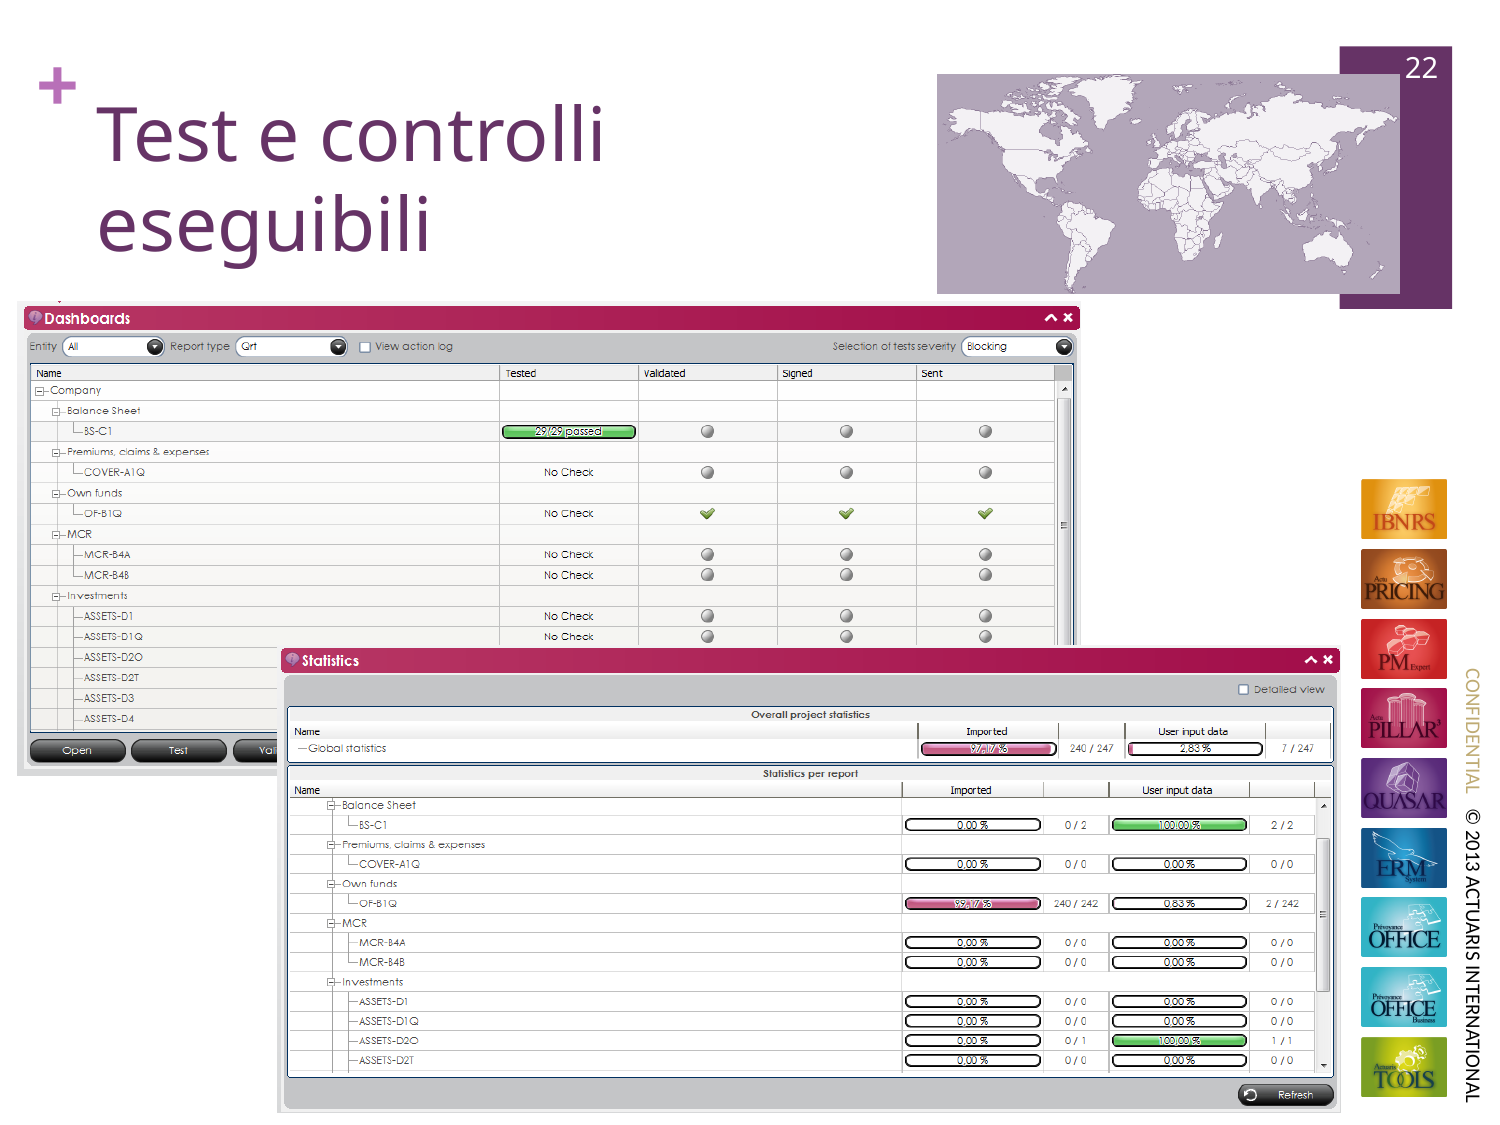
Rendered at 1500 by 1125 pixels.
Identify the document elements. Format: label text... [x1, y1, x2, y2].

slide_number 22 [1362, 39, 1454, 100]
picture [1361, 619, 1447, 679]
picture [1361, 549, 1447, 609]
picture [1361, 479, 1447, 539]
picture [17, 300, 1341, 1114]
picture [1361, 828, 1447, 888]
picture [1361, 688, 1447, 748]
picture [1361, 1037, 1447, 1097]
picture [1361, 967, 1447, 1027]
picture [1361, 897, 1447, 957]
title Test e controlli eseguibili [81, 79, 1046, 220]
picture [1361, 758, 1447, 818]
